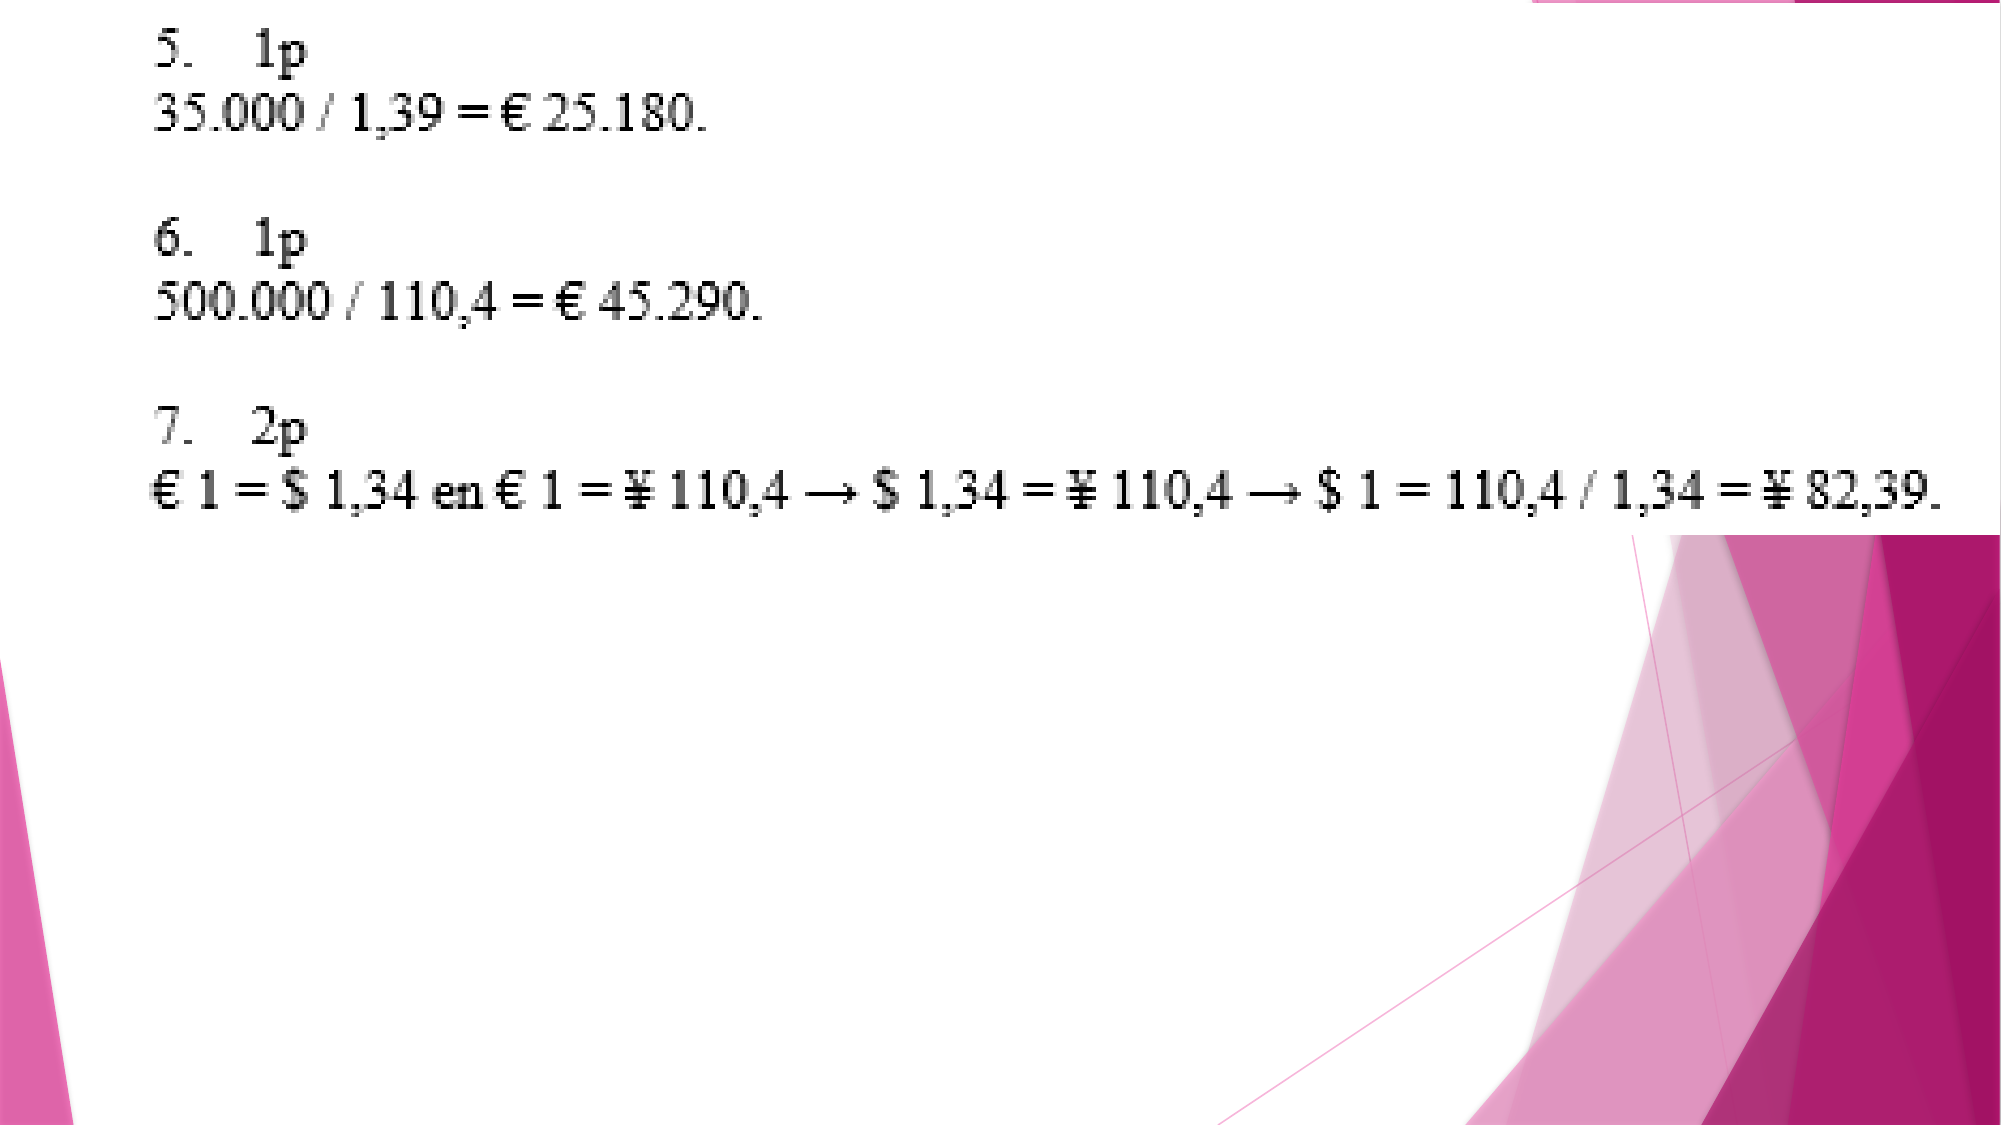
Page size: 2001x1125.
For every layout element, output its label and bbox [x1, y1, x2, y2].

picture [0, 2, 2000, 535]
